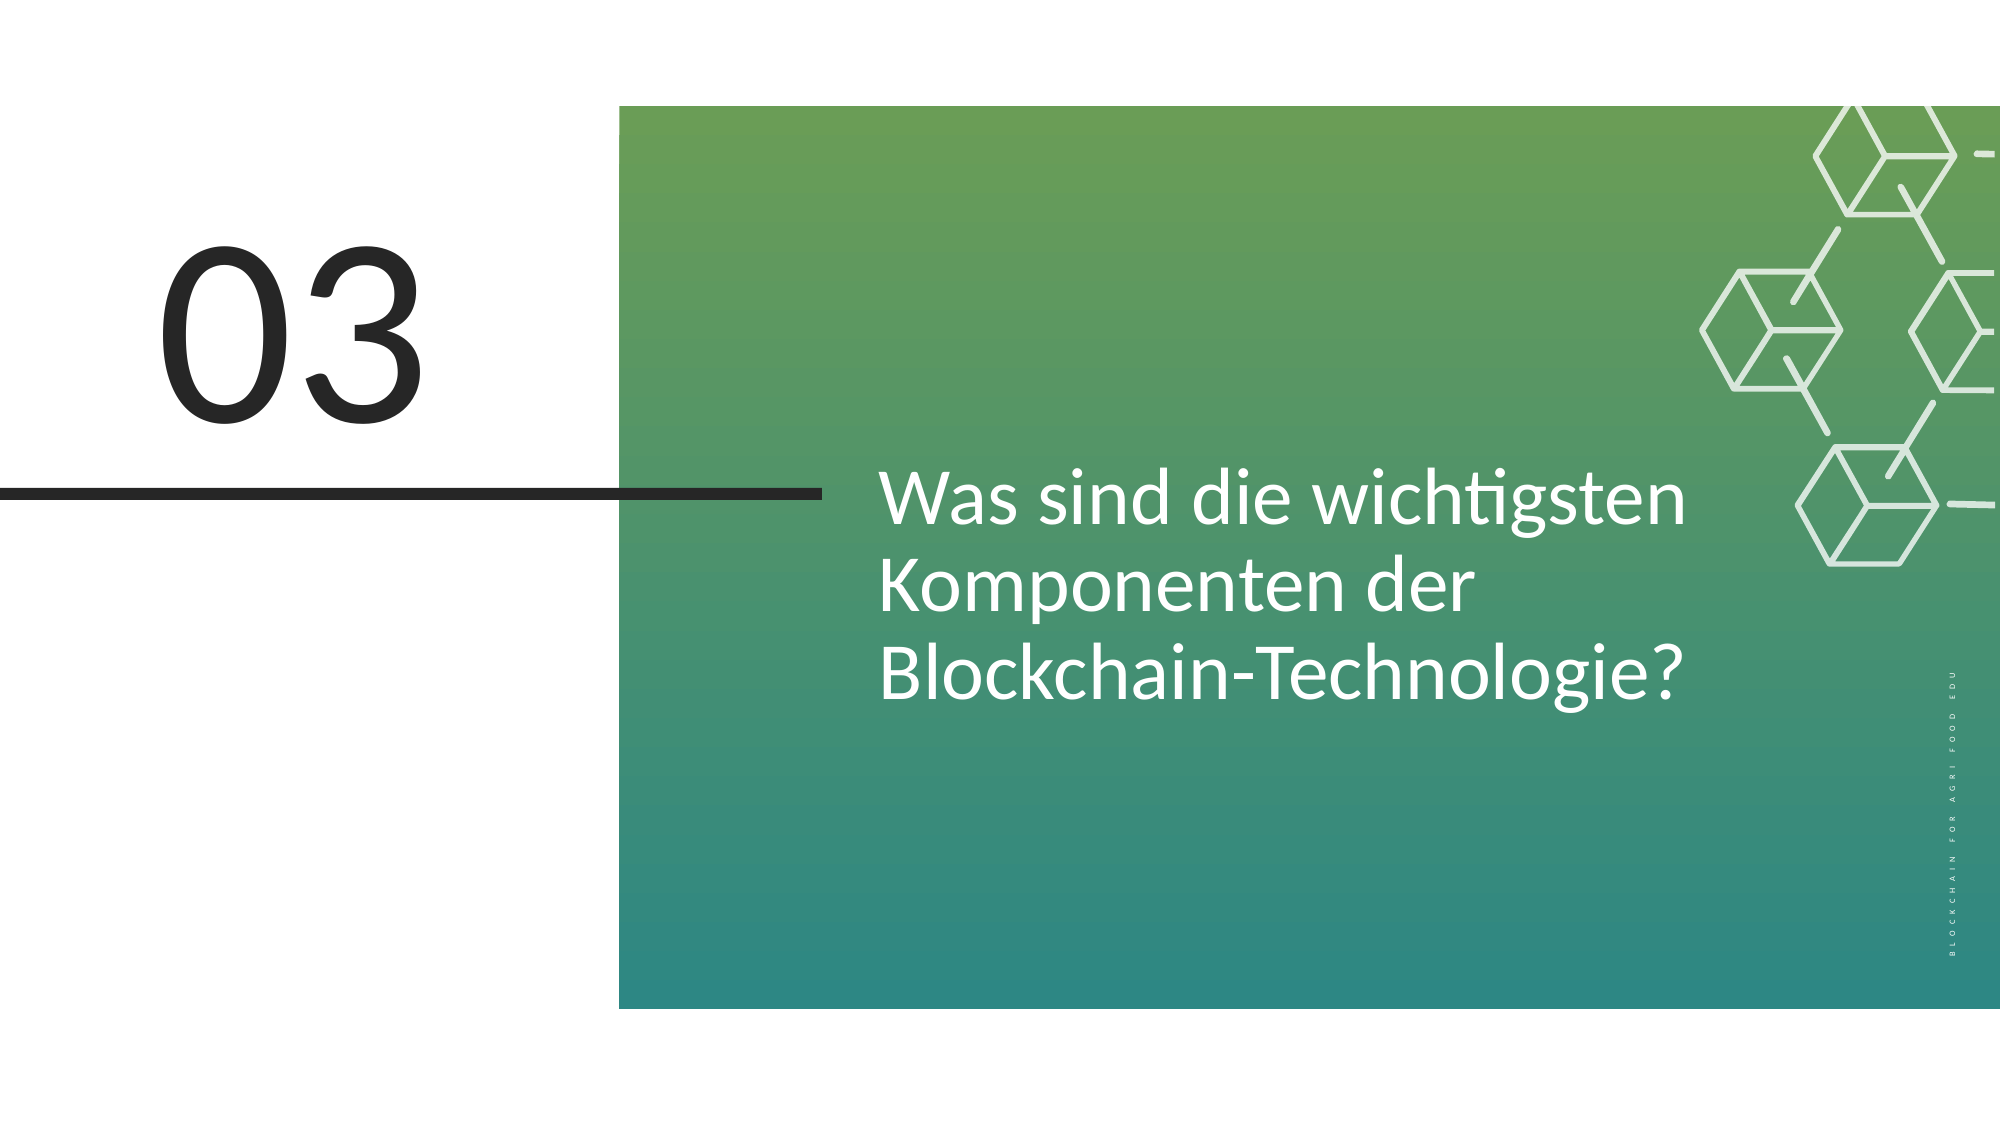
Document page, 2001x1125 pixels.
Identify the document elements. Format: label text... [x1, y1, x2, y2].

list 03 [141, 180, 481, 277]
list Was sind die wichtigsten Komponenten der Blockchain-Technologie? [864, 446, 1709, 899]
